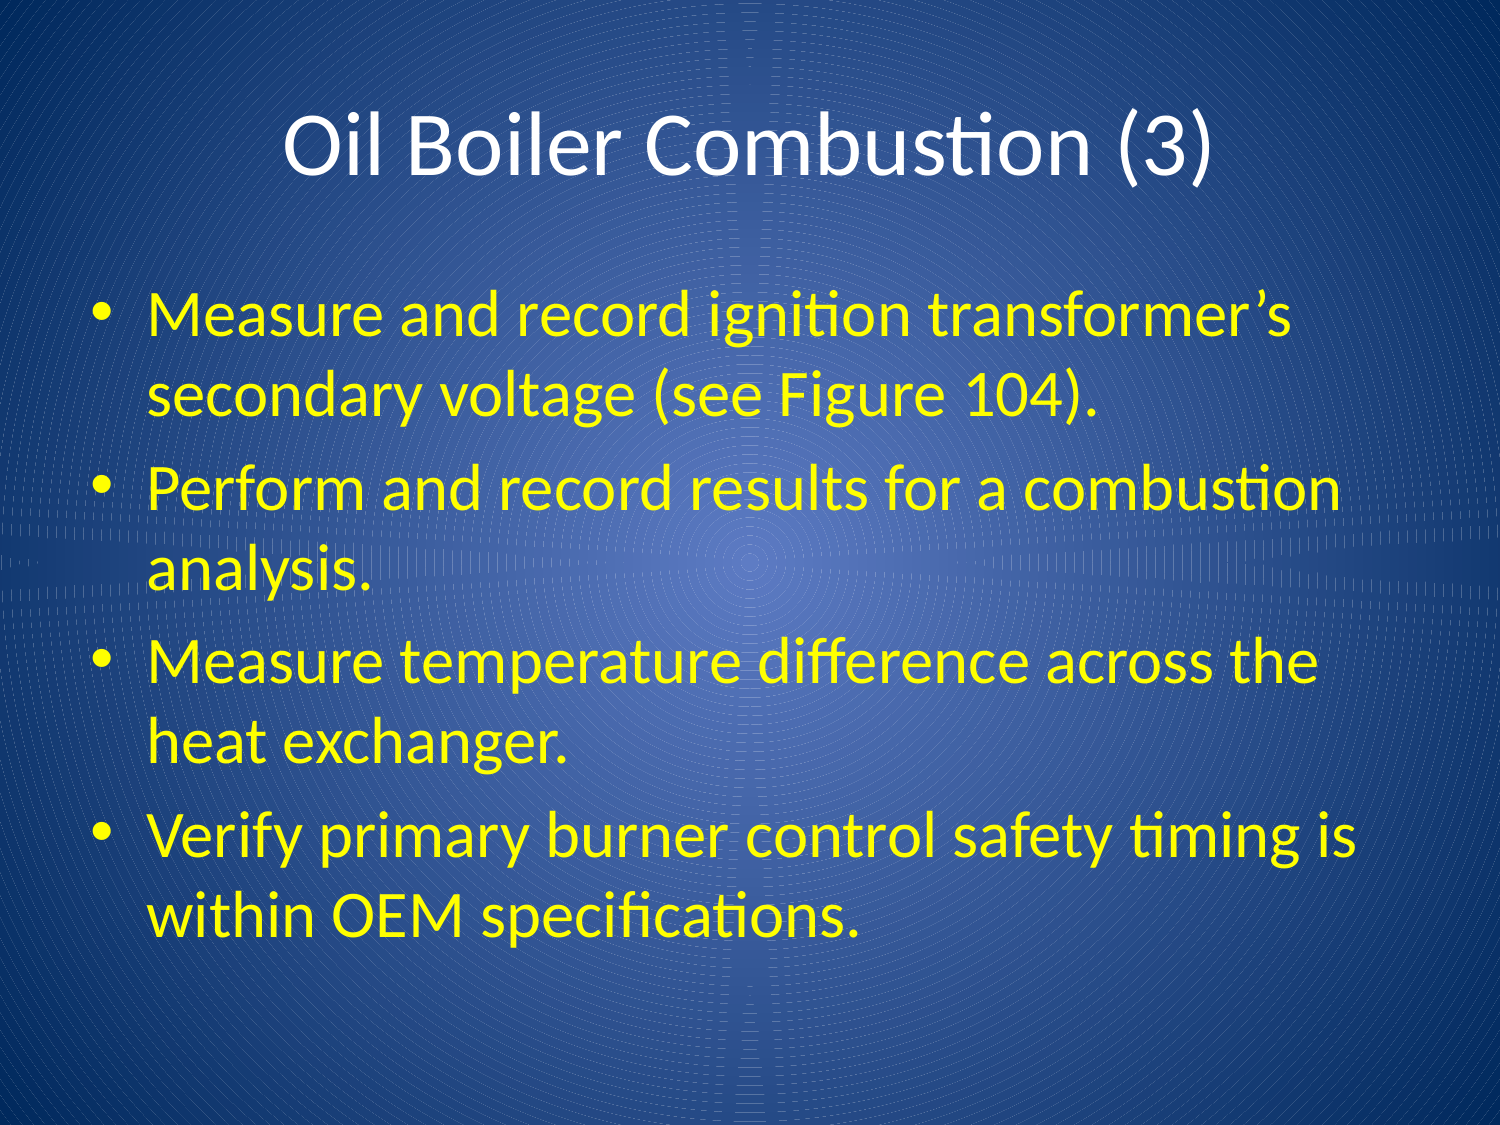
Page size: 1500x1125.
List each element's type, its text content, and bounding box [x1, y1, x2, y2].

list Measure and record ignition transformer’s secondary voltage (see Figure 104). Perform and record results for a combustion analysis. Measure temperature difference across the heat exchanger. Verify primary burner control safety timing is within OEM specifications. [75, 262, 1425, 1080]
title Oil Boiler Combustion (3) [75, 45, 1425, 233]
